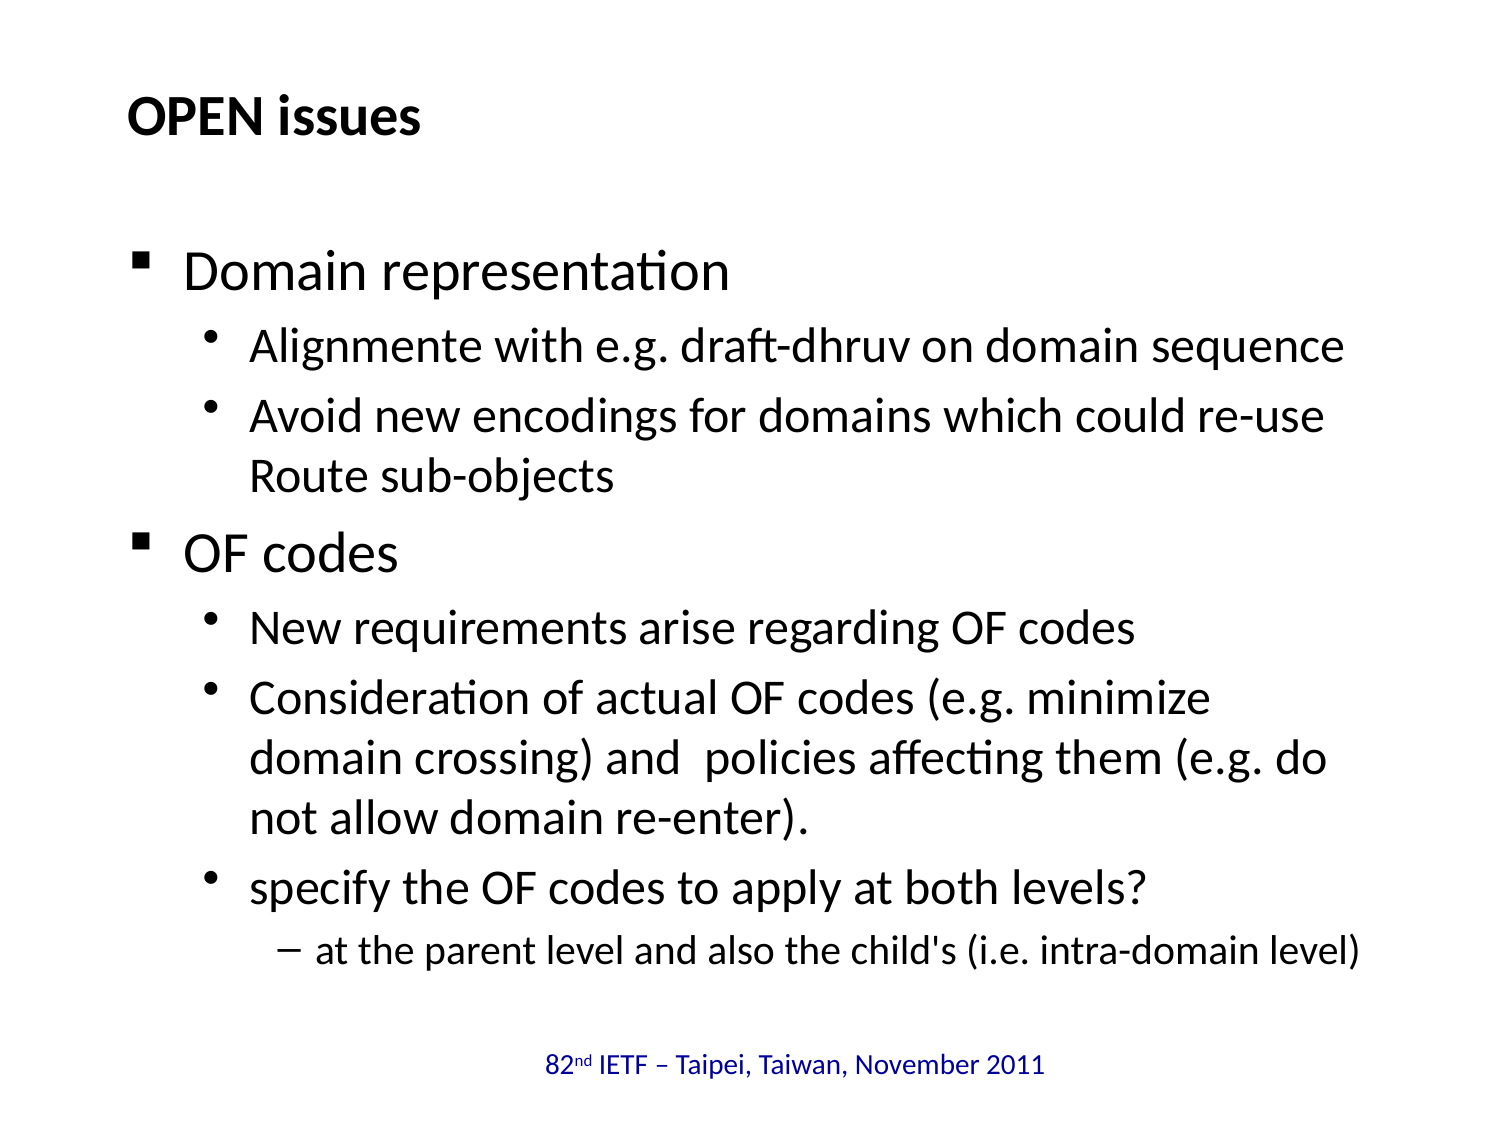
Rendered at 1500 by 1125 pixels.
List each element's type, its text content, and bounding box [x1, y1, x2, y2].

list Domain representation Alignmente with e.g. draft-dhruv on domain sequence Avoid new encodings for domains which could re-use Route sub-objects OF codes New requirements arise regarding OF codes Consideration of actual OF codes (e.g. minimize domain crossing) and policies affecting them (e.g. do not allow domain re-enter). specify the OF codes to apply at both levels? at the parent level and also the child's (i.e. intra-domain level) [112, 224, 1388, 1001]
title OPEN issues [112, 62, 1388, 163]
